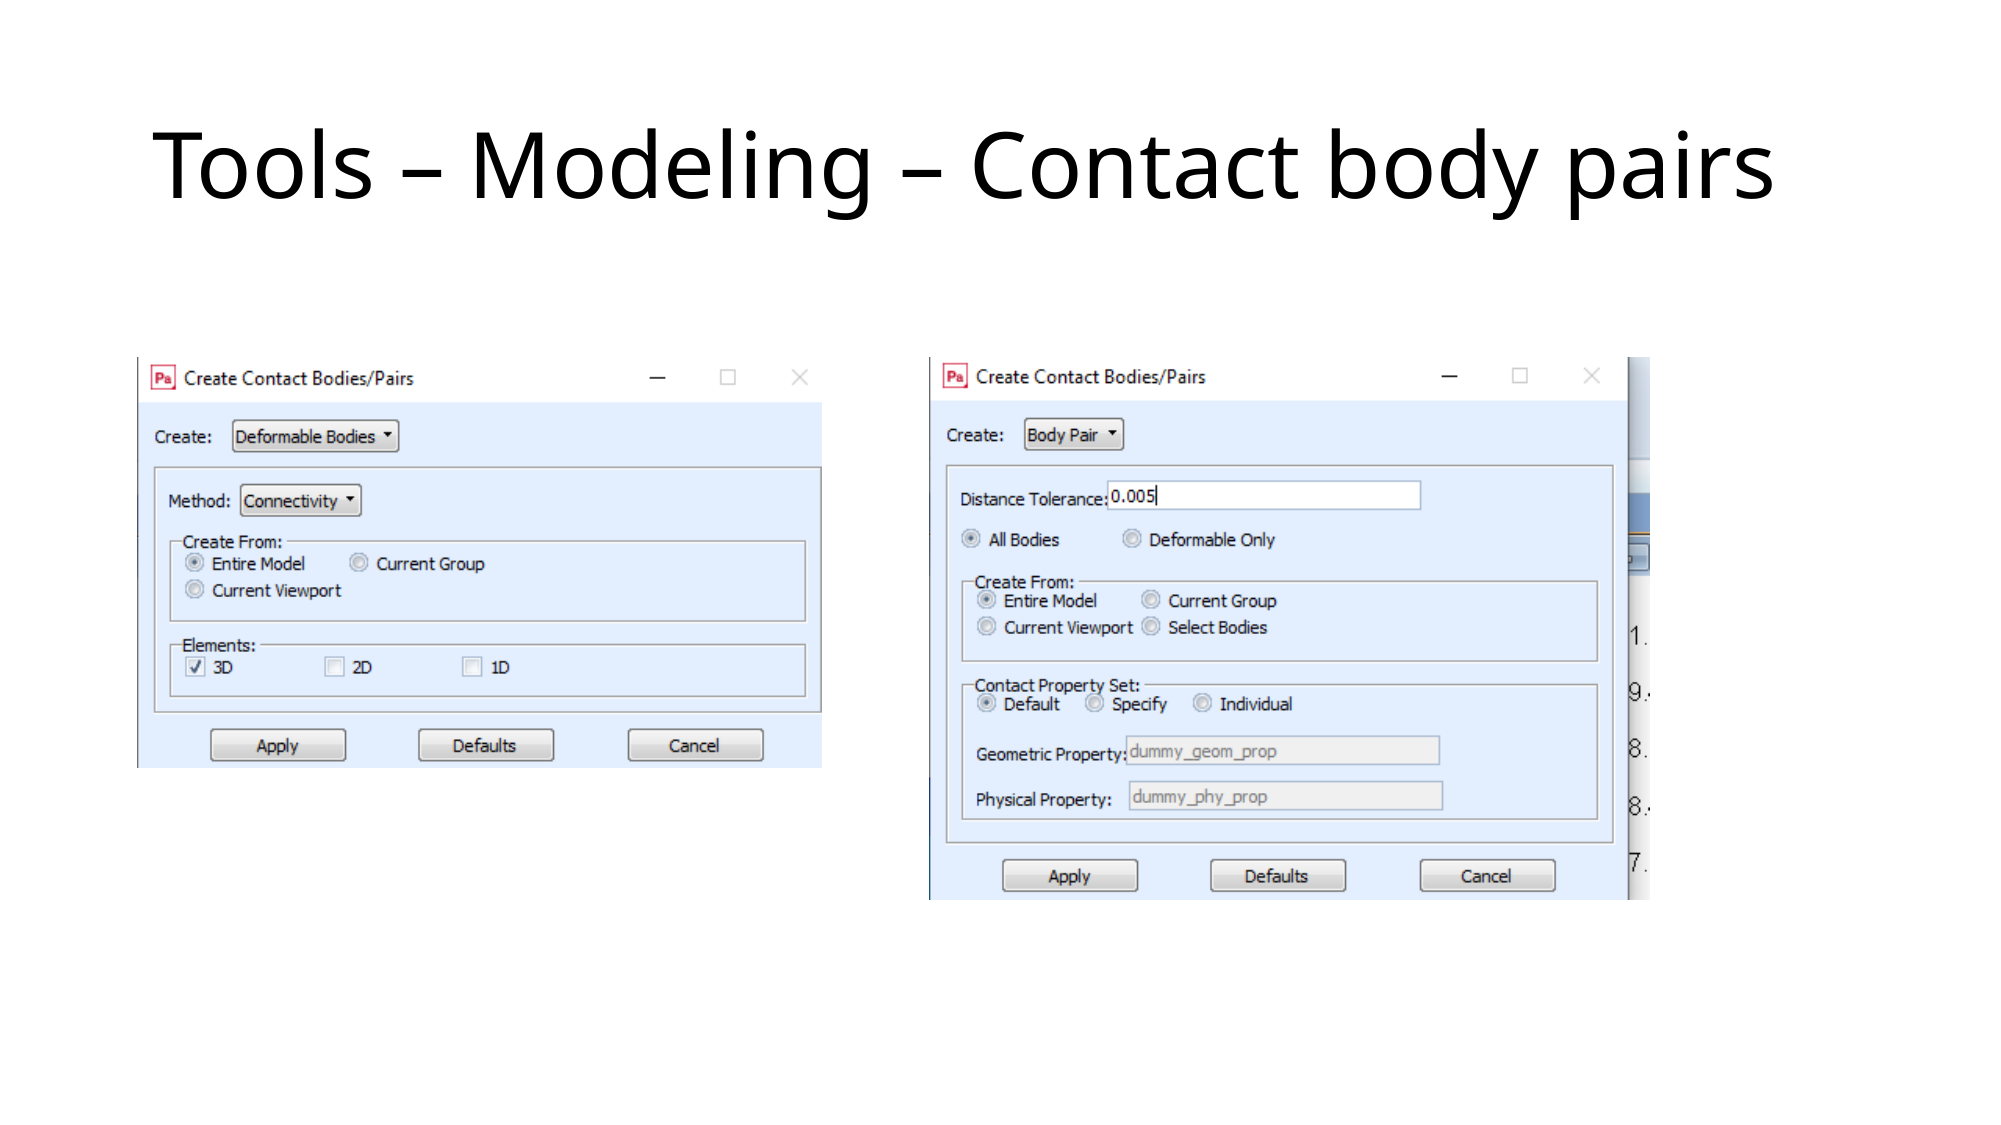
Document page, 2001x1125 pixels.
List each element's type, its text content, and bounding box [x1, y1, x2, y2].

picture [929, 357, 1650, 900]
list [137, 357, 822, 768]
title Tools – Modeling – Contact body pairs [137, 59, 1863, 278]
